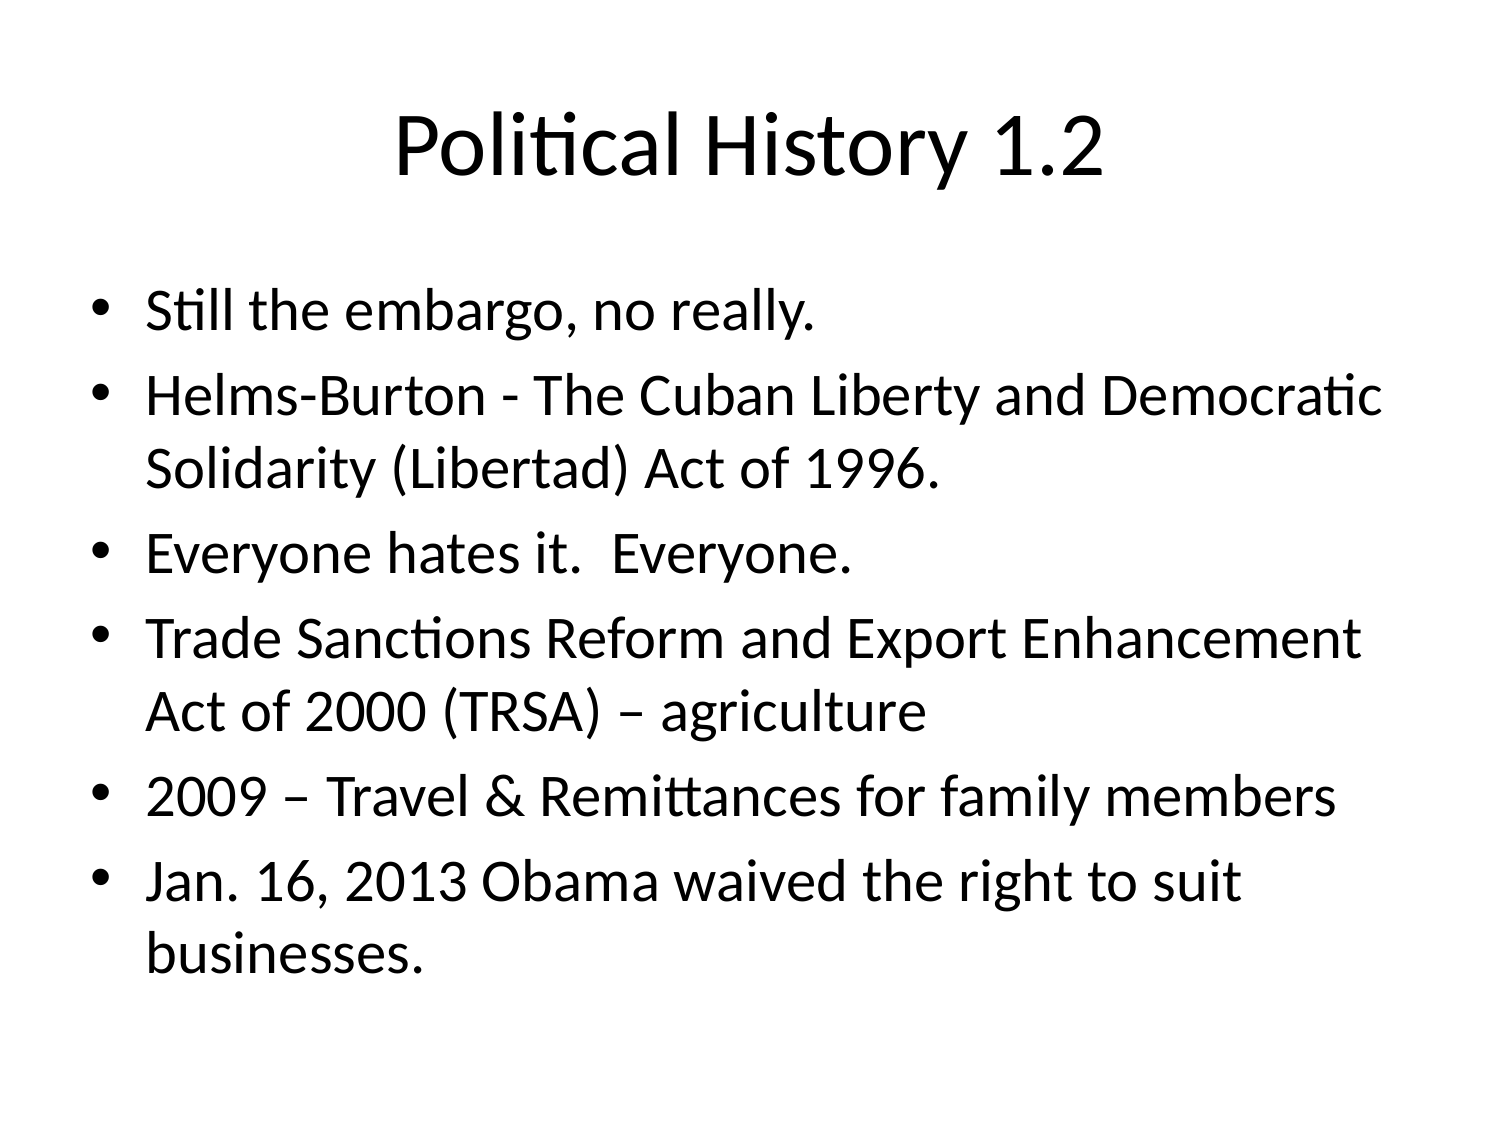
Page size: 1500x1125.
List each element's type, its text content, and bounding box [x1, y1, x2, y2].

list Still the embargo, no really. Helms-Burton - The Cuban Liberty and Democratic Solidarity (Libertad) Act of 1996. Everyone hates it. Everyone. Trade Sanctions Reform and Export Enhancement Act of 2000 (TRSA) – agriculture 2009 – Travel & Remittances for family members Jan. 16, 2013 Obama waived the right to suit businesses. [75, 262, 1425, 1005]
title Political History 1.2 [75, 45, 1425, 233]
